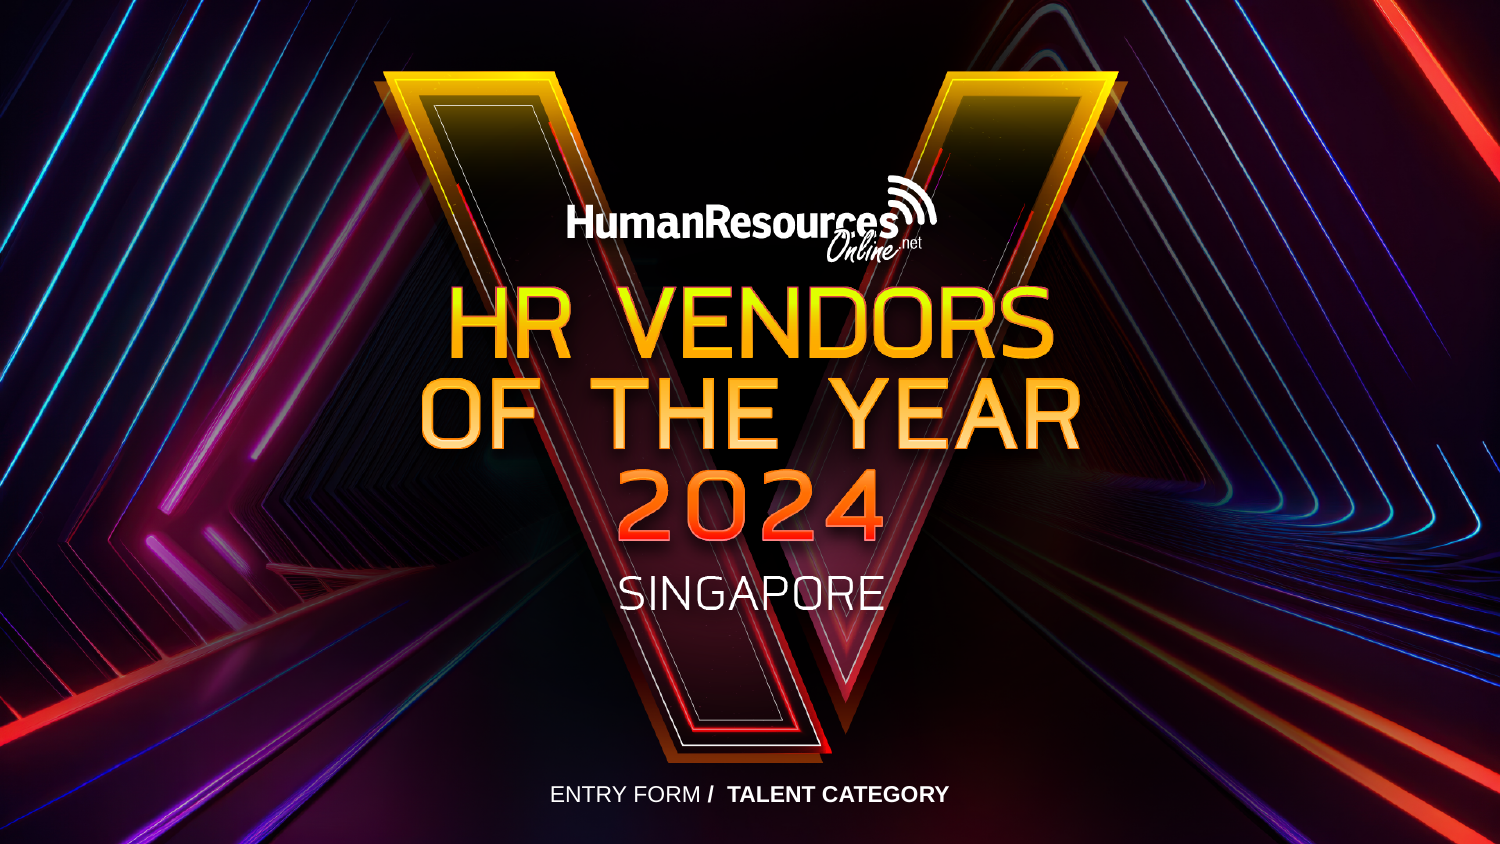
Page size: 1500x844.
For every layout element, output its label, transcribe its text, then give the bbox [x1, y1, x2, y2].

picture [0, 0, 1500, 844]
text_box ENTRY FORM / TALENT CATEGORY [419, 764, 1081, 822]
